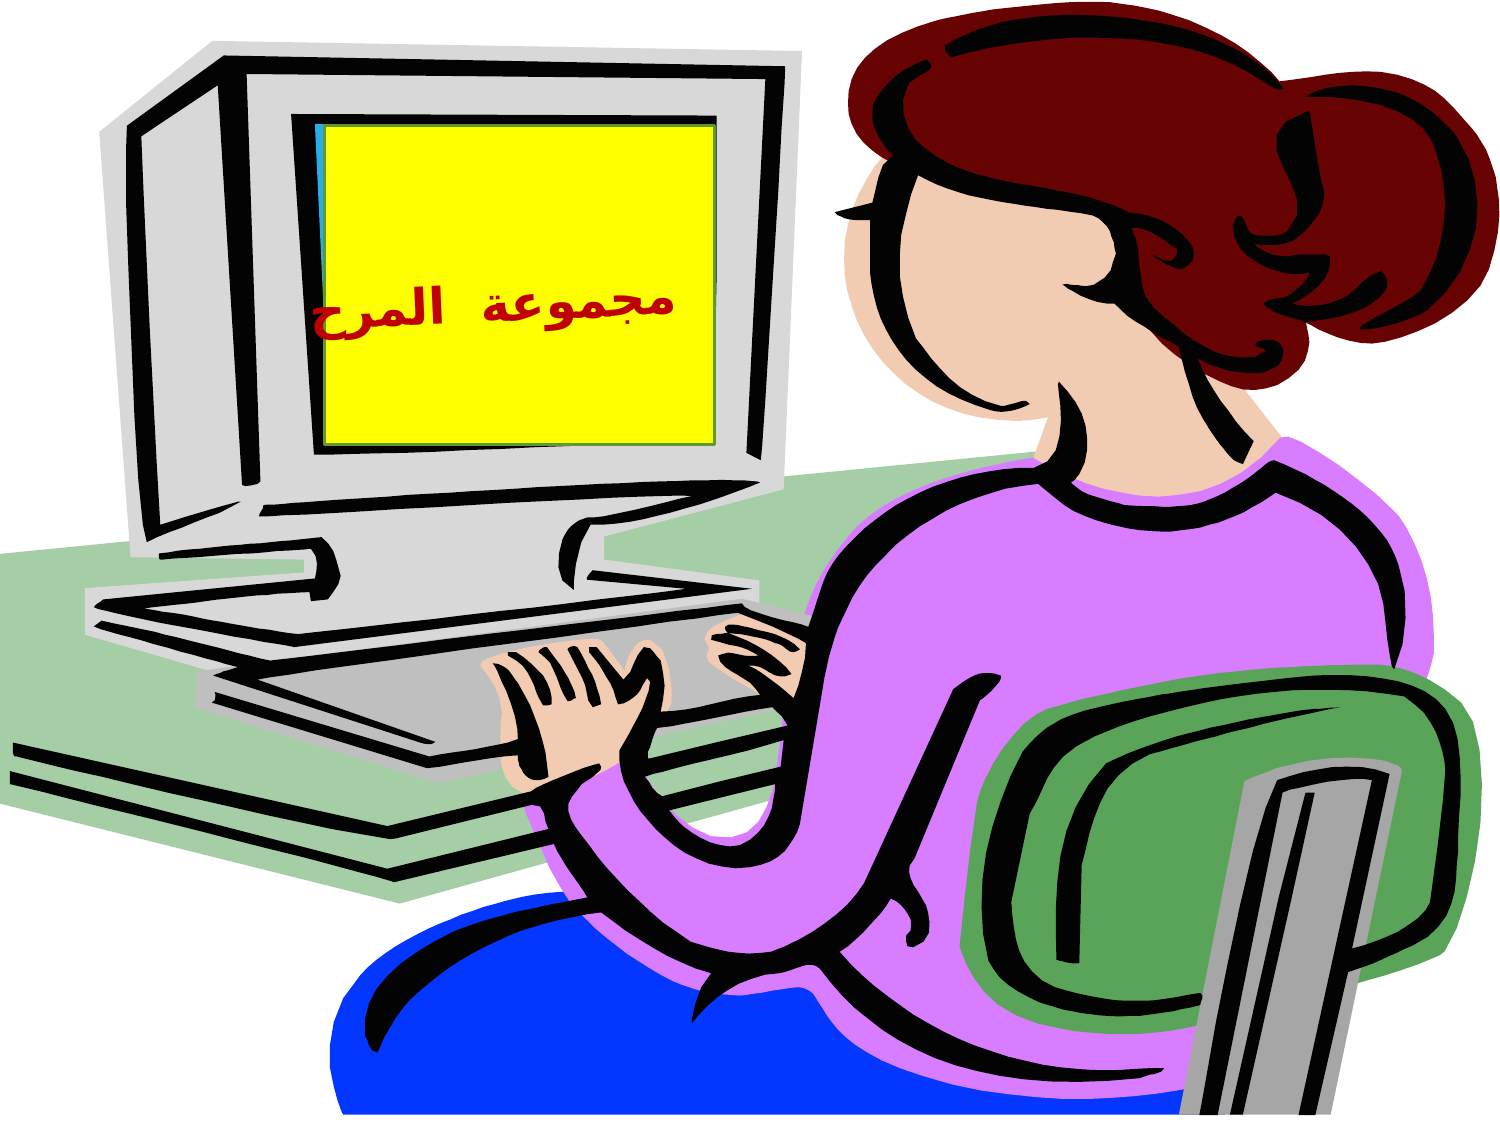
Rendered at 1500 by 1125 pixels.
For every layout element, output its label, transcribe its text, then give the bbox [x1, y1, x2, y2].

text_box مجموعة المرح [218, 255, 694, 351]
text_box [323, 124, 716, 446]
